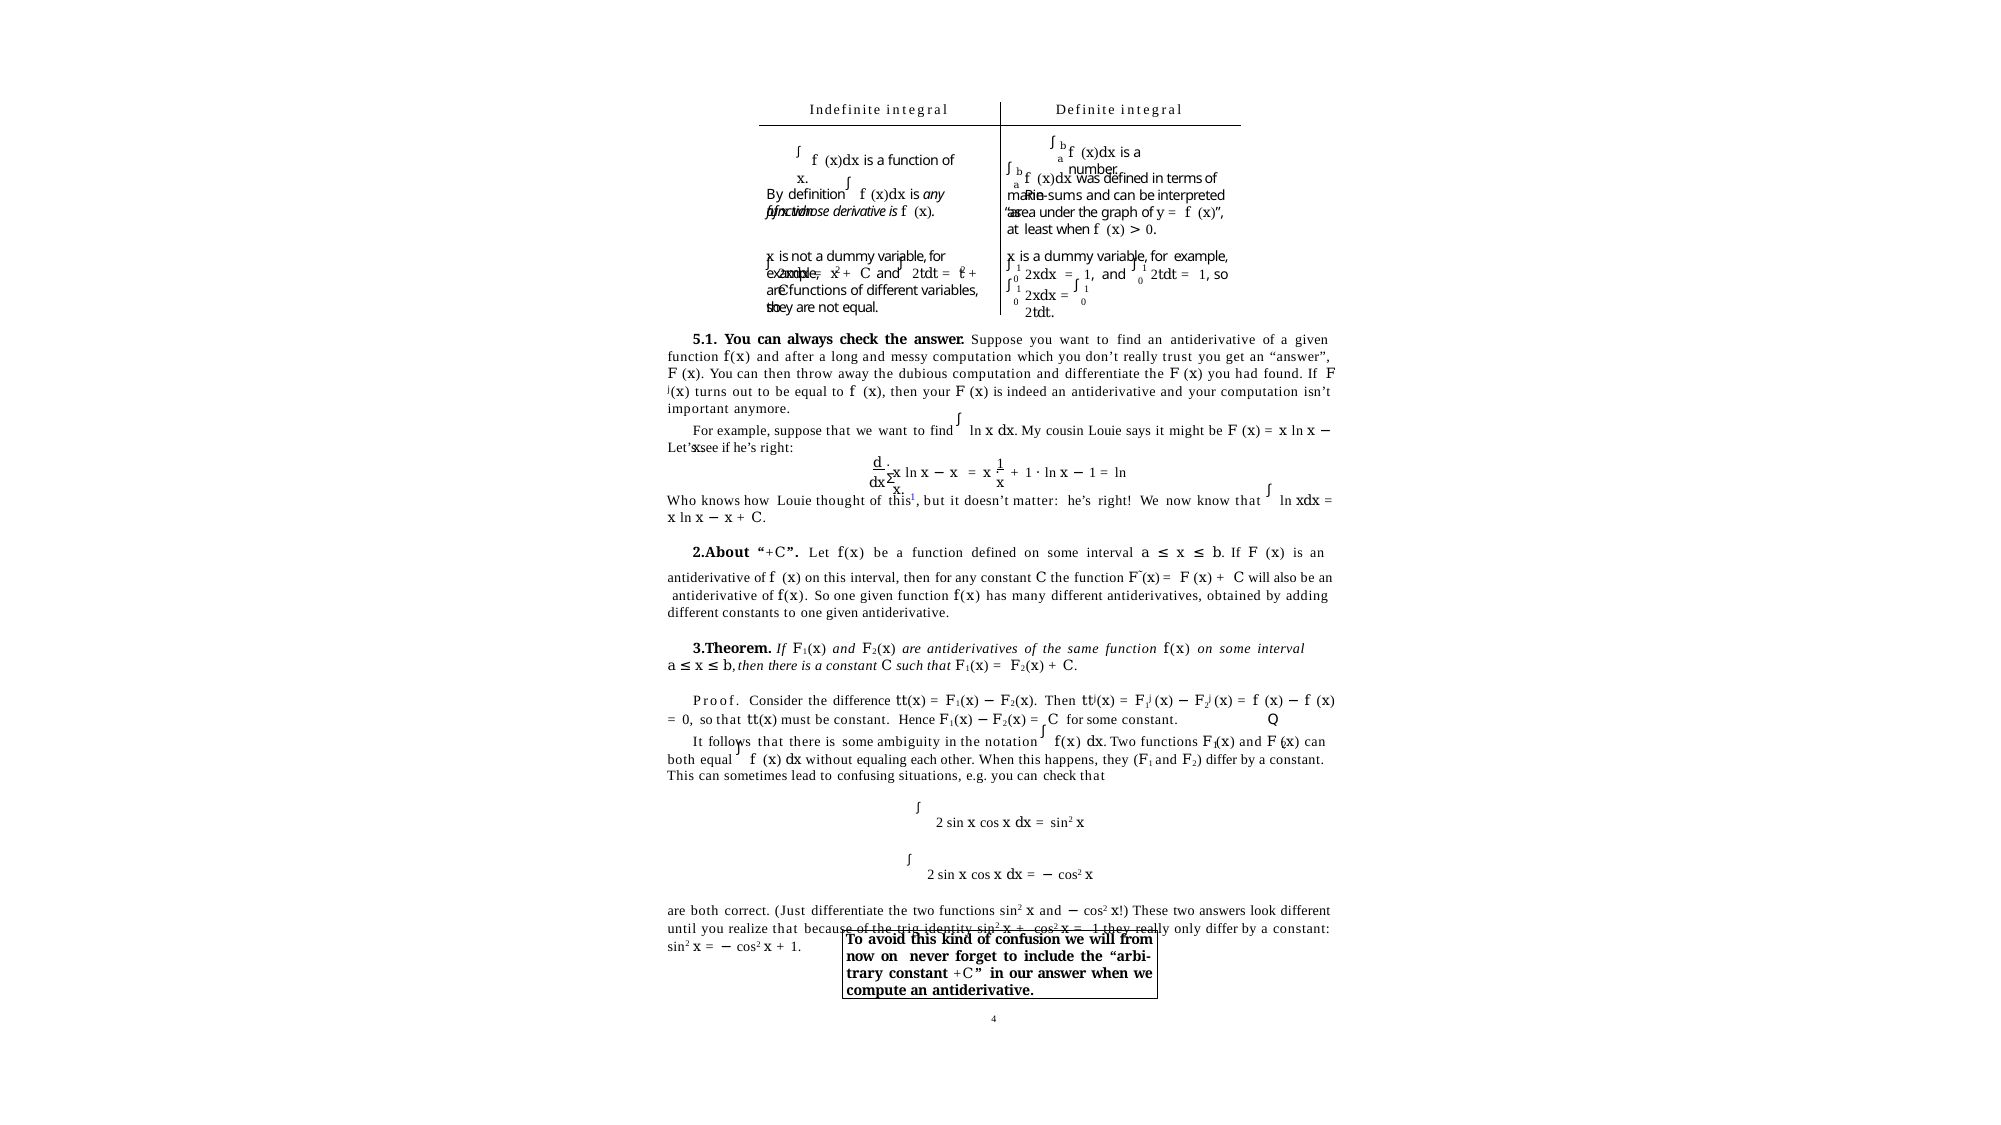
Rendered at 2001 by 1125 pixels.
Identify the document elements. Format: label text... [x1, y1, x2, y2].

text_box To avoid this kind of confusion we will from now on never forget to include the “arbi- trary constant +C” in our answer when we compute an antiderivative. [842, 930, 1158, 999]
text_box ∫ [1049, 130, 1059, 149]
text_box x ln x − x + C. About “+C”. Let f(x) be a function defined on some interval a ≤ x ≤ b. If F (x) is an antiderivative of f (x) on this interval, then for any constant C the function F˜(x) = F (x) + C will also be an antiderivative of f(x). So one given function f(x) has many different antiderivatives, obtained by adding different constants to one given antiderivative. Theorem. If F1(x) and F2(x) are antiderivatives of the same function f(x) on some interval a ≤ x ≤ b, then there is a constant C such that F1(x) = F2(x) + C. Proof. Consider the difference tt(x) = F1(x) − F2(x). Then ttj(x) = F1j (x) − F2j (x) = f (x) − f (x) = 0, so that tt(x) must be constant. Hence F1(x) − F2(x) = C for some constant. Q [666, 507, 1336, 728]
text_box 2xdx = 1, and 2tdt = 1, so [1023, 264, 1235, 283]
text_box This can sometimes lead to confusing situations, e.g. you can check that ∫ 2 sin x cos x dx = sin2 x ∫ 2 sin x cos x dx = − cos2 x are both correct. (Just differentiate the two functions sin2 x and − cos2 x!) These two answers look different until you realize that because of the trig identity sin2 x + cos2 x = 1 they really only differ by a constant: sin2 x = − cos2 x + 1. [665, 765, 1336, 955]
text_box ∫ [1073, 273, 1083, 285]
text_box 0 [1136, 283, 1146, 287]
text_box they are not equal. [765, 296, 880, 316]
text_box ∫ [765, 251, 775, 270]
text_box a [1056, 151, 1066, 165]
text_box f (x)dx was defined in terms of Rie- [1023, 168, 1238, 204]
text_box f (x)dx is a number. [1066, 142, 1192, 168]
text_box d dx [867, 450, 887, 490]
text_box ∫ [955, 408, 965, 419]
text_box Indefinite integral [808, 98, 952, 117]
text_box 2xdx = 2tdt. [1023, 285, 1123, 321]
text_box 2xdx = x + C and 2tdt = t + C [776, 262, 994, 279]
text_box mann sums and can be interpreted as [1005, 185, 1235, 202]
text_box ∫ [897, 251, 908, 261]
text_box Definite integral [1054, 98, 1187, 117]
text_box ∫ [1039, 719, 1050, 731]
text_box 1 [1082, 281, 1092, 285]
text_box . Σ [885, 450, 959, 486]
text_box ∫ ∫ [1005, 252, 1140, 272]
text_box “area under the graph of y = f (x)”, at least when f (x) > 0. [1003, 202, 1235, 238]
text_box ∫ [1005, 156, 1016, 176]
text_box 5.1. You can always check the answer. Suppose you want to find an antiderivative of a given function f(x) and after a long and messy computation which you don’t really trust you get an “answer”, F (x). You can then throw away the dubious computation and differentiate the F (x) you had found. If F j(x) turns out to be equal to f (x), then your F (x) is indeed an antiderivative and your computation isn’t important anymore. [666, 328, 1336, 417]
text_box ∫ [735, 736, 746, 748]
text_box of x whose derivative is f (x). [765, 200, 944, 219]
text_box b [1058, 138, 1067, 151]
text_box It follows that there is some ambiguity in the notation f(x) dx. Two functions F (x) and F (x) can [691, 731, 1334, 748]
text_box x is not a dummy variable, for example, [765, 245, 997, 282]
text_box ∫ [1005, 273, 1012, 292]
text_box x ln x − x = x · + 1 · ln x − 1 = ln x. [891, 462, 1134, 490]
text_box are functions of different variables, so [765, 279, 995, 316]
text_box Who knows how Louie thought of this , but it doesn’t matter: he’s right! We now know that ln xdx = [665, 490, 1334, 509]
text_box 4 [988, 1013, 1012, 1025]
text_box x is a dummy variable, for example, [1005, 245, 1237, 265]
text_box b [1015, 164, 1023, 178]
text_box ∫ f (x)dx is a function of x. [795, 142, 964, 183]
text_box 1 [995, 452, 1006, 462]
text_box 1 1 [1015, 260, 1148, 273]
text_box For example, suppose that we want to find ln x dx. My cousin Louie says it might be F (x) = x ln x − x. [691, 419, 1337, 455]
text_box Let’s see if he’s right: [666, 436, 802, 455]
text_box both equal f (x) dx without equaling each other. When this happens, they (F1 and F2) differ by a constant. [666, 748, 1337, 768]
text_box ∫ [845, 172, 855, 183]
text_box By definition f (x)dx is any function [765, 183, 995, 219]
text_box 0 1 0 [1012, 273, 1024, 308]
text_box a [1012, 177, 1022, 185]
text_box ∫ [1265, 478, 1276, 490]
